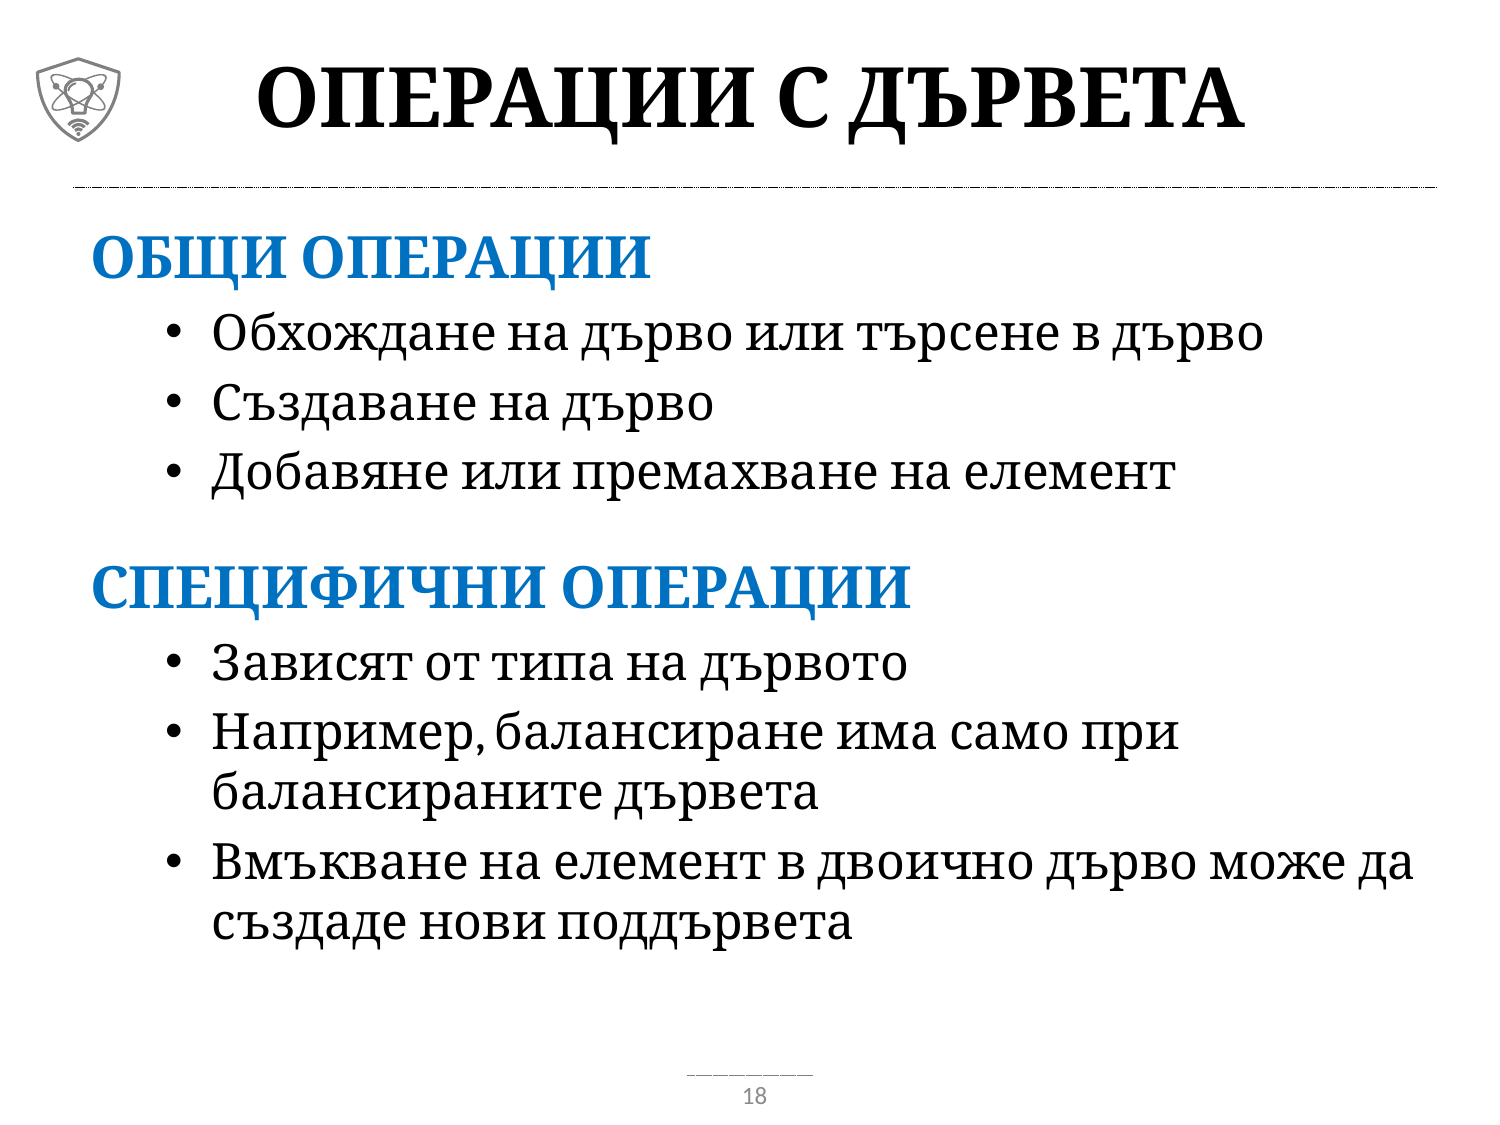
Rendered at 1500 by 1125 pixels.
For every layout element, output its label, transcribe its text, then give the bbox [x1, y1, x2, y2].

slide_number 18 [579, 1065, 930, 1125]
list Общи операции Обхождане на дърво или търсене в дърво Създаване на дърво Добавяне или премахване на елемент Специфични операции Зависят от типа на дървото Например, балансиране има само при балансираните дървета Вмъкване на елемент в двоично дърво може да създаде нови поддървета [75, 212, 1450, 1063]
title Операции с дървета [0, 0, 1500, 188]
